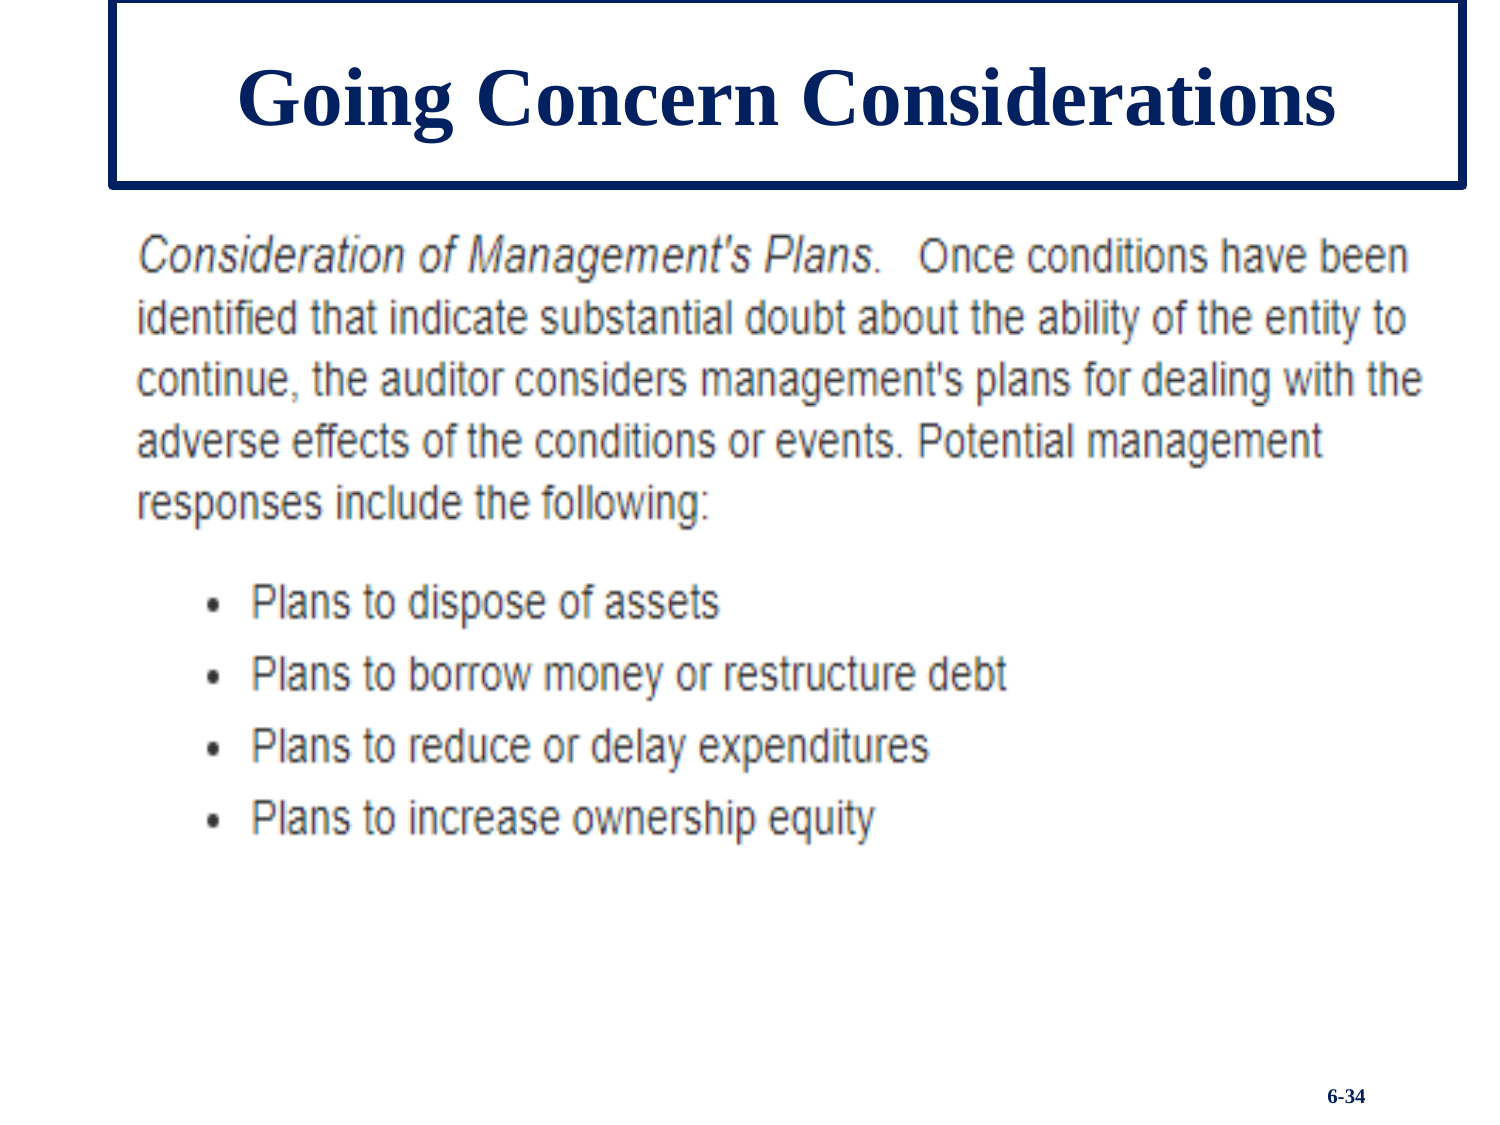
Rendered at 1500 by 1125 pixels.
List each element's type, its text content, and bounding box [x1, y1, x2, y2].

picture [112, 212, 1463, 863]
slide_number 6-34 [1312, 1074, 1400, 1125]
title Going Concern Considerations [108, 0, 1467, 190]
